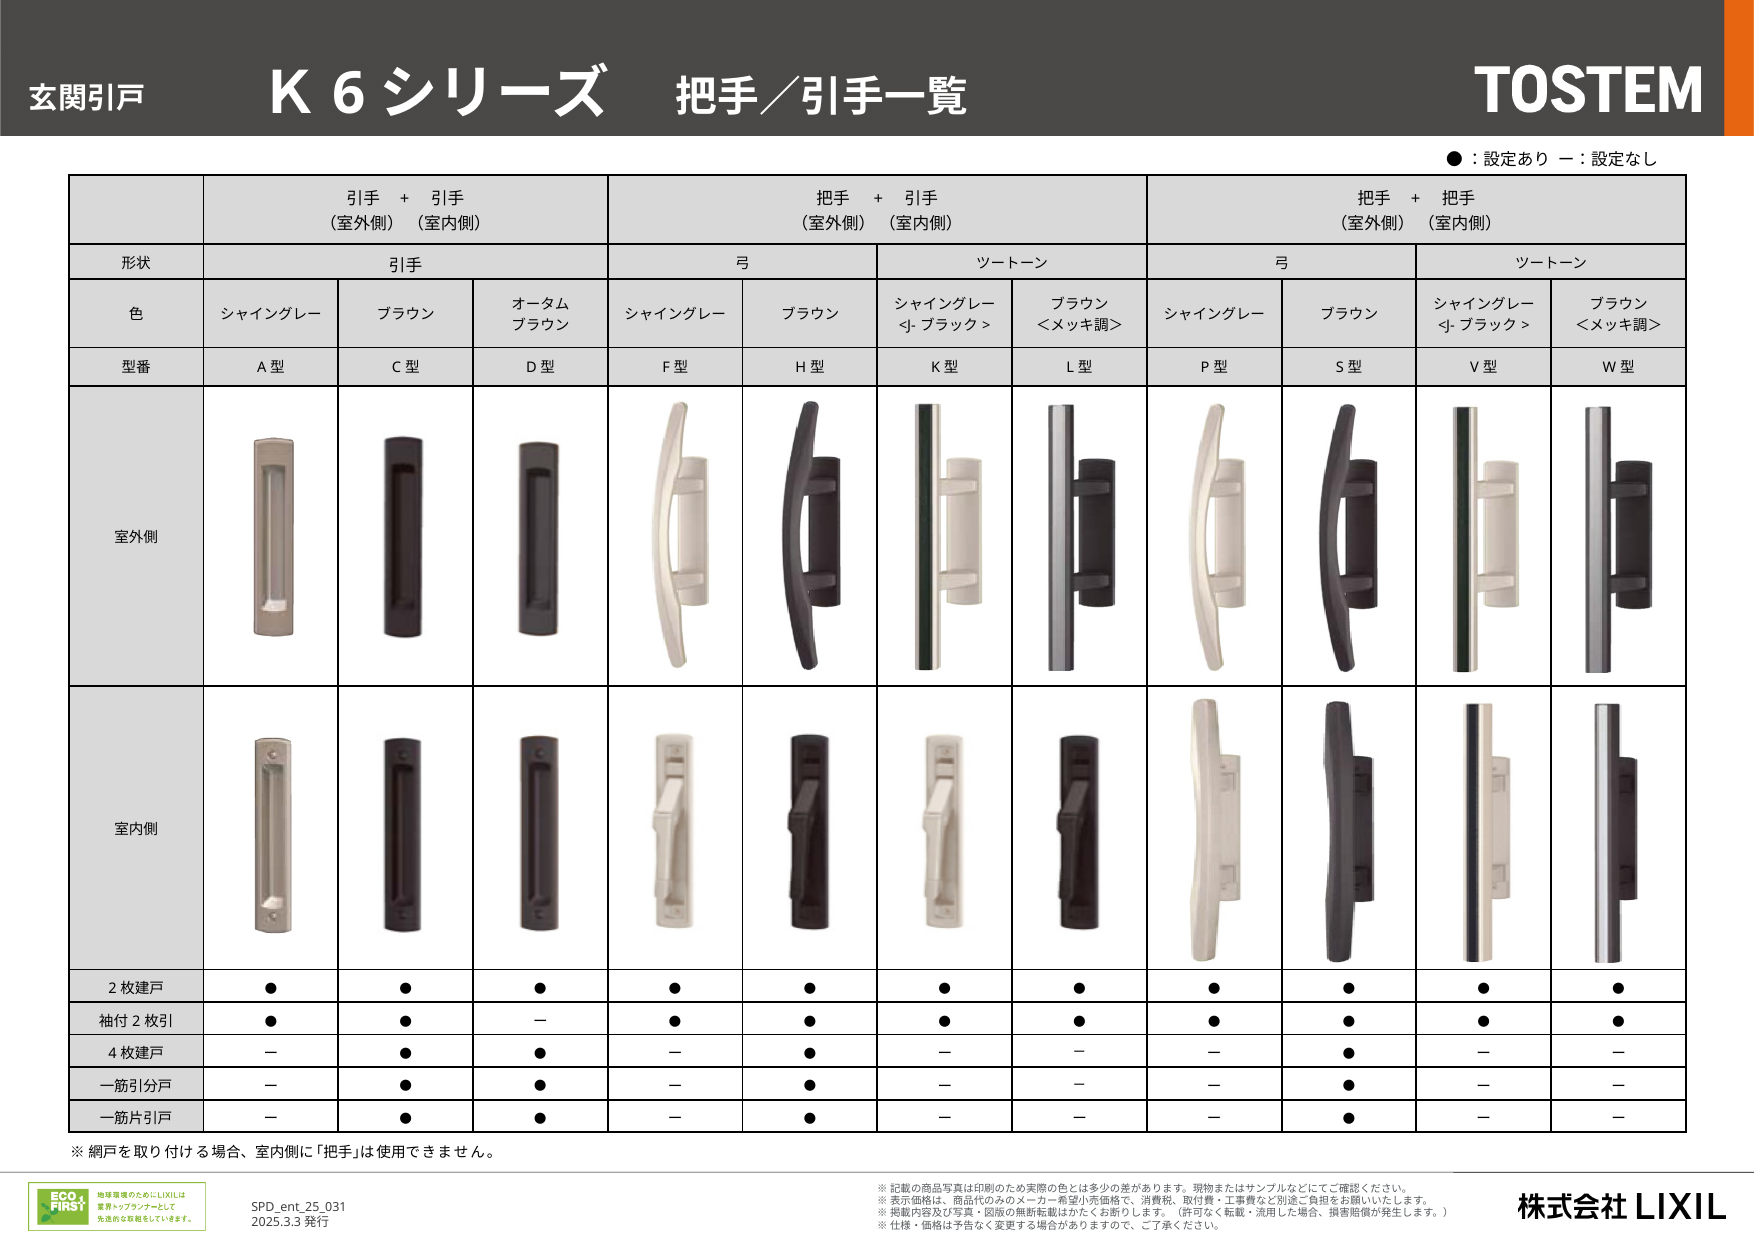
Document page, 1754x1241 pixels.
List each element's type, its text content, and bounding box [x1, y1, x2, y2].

table_cell 弓 [609, 245, 876, 278]
table_cell [609, 387, 742, 685]
table_cell 一筋片引戸 [70, 1101, 203, 1131]
table_cell ● [204, 970, 337, 1001]
table_header 把手 + 引手 （室外側） （室内側） [609, 176, 1146, 243]
picture [1309, 698, 1389, 963]
table_cell ー [204, 1101, 337, 1131]
table_cell ー [878, 1068, 1011, 1099]
table_cell ● [878, 1003, 1011, 1034]
table_cell ー [1013, 1101, 1146, 1131]
table_cell ー [1417, 1101, 1550, 1131]
table_cell V型 [1417, 348, 1550, 385]
picture [785, 730, 835, 933]
table_cell ー [609, 1068, 742, 1099]
picture [512, 434, 563, 643]
table_cell [1148, 387, 1281, 685]
picture [914, 731, 977, 933]
picture [1459, 697, 1513, 963]
table_cell [609, 687, 742, 969]
table_cell シャイングレー <J-ブラック> [1417, 280, 1550, 347]
table_cell [1013, 687, 1146, 969]
table_cell ● [474, 970, 607, 1001]
table_cell ー [1417, 1068, 1550, 1099]
picture [376, 731, 427, 934]
picture [252, 735, 296, 934]
table_cell ー [1013, 1068, 1146, 1099]
table_cell [1283, 687, 1415, 969]
table_cell シャイングレー [1148, 280, 1281, 347]
picture [644, 730, 707, 933]
table_cell ● [339, 1068, 472, 1099]
table_cell [1552, 387, 1685, 685]
table_cell 2枚建戸 [70, 970, 203, 1001]
table_cell ● [339, 1101, 472, 1131]
table_cell D型 [474, 348, 607, 385]
table_cell 室外側 [70, 387, 203, 685]
picture [514, 725, 567, 934]
text_box ●：設定あり ー：設定なし [1444, 147, 1663, 170]
picture [1055, 731, 1105, 933]
table_cell ー [1552, 1101, 1685, 1131]
table_cell [1013, 387, 1146, 685]
table_cell ブラウン [743, 280, 876, 347]
table_cell ブラウン [339, 280, 472, 347]
table_cell シャイングレー <J-ブラック> [878, 280, 1011, 347]
table_cell ● [1417, 970, 1550, 1001]
table_cell ● [1013, 1003, 1146, 1034]
table_cell C型 [339, 348, 472, 385]
table_header 引手 + 引手 （室外側） （室内側） [204, 176, 607, 243]
table_cell ツートーン [878, 245, 1146, 278]
table_cell ● [878, 970, 1011, 1001]
table_cell [474, 387, 607, 685]
picture [1590, 697, 1644, 963]
table_cell [743, 687, 876, 969]
table_cell 弓 [1148, 245, 1415, 278]
table_cell 4枚建戸 [70, 1035, 203, 1066]
table_cell [1148, 687, 1281, 969]
table_cell ● [1283, 1035, 1415, 1066]
picture [0, 0, 1754, 136]
picture [1180, 402, 1256, 674]
table_cell ● [1148, 1003, 1281, 1034]
table_cell シャイングレー [609, 280, 742, 347]
table_cell [339, 687, 472, 969]
table_cell ● [339, 1035, 472, 1066]
table_cell [339, 387, 472, 685]
table_cell ● [339, 970, 472, 1001]
table_cell S型 [1283, 348, 1415, 385]
table_cell [878, 687, 1011, 969]
table_cell 型番 [70, 348, 203, 385]
table_cell ● [1013, 970, 1146, 1001]
table_cell ー [1148, 1068, 1281, 1099]
table_cell ● [1283, 970, 1415, 1001]
text_box ※網戸を取り付ける場合、室内側に｢把手｣は使用できません。 [68, 1140, 506, 1160]
table_cell L型 [1013, 348, 1146, 385]
table_cell [474, 687, 607, 969]
table_cell ● [1552, 1003, 1685, 1034]
text_box Ｋ6シリーズ [260, 54, 610, 126]
table_cell ー [609, 1101, 742, 1131]
table_cell シャイングレー [204, 280, 337, 347]
table_cell H型 [743, 348, 876, 385]
picture [1043, 400, 1119, 671]
table_cell ー [474, 1003, 607, 1034]
table_cell 袖付2枚引 [70, 1003, 203, 1034]
table_cell ● [1552, 970, 1685, 1001]
table_cell [878, 387, 1011, 685]
table_cell ● [743, 970, 876, 1001]
table_cell ● [204, 1003, 337, 1034]
table_cell [1417, 387, 1550, 685]
picture [1580, 402, 1656, 674]
text_box SPD_ent_25_031 2025.3.3発行 [251, 1199, 458, 1230]
table_cell [1552, 687, 1685, 969]
table_cell ー [204, 1068, 337, 1099]
table_cell ● [1283, 1003, 1415, 1034]
table_cell ー [878, 1101, 1011, 1131]
picture [1446, 402, 1523, 674]
picture [1173, 696, 1254, 963]
table_cell ● [743, 1035, 876, 1066]
table_cell ● [474, 1035, 607, 1066]
table_cell ● [474, 1068, 607, 1099]
table_cell オータム ブラウン [474, 280, 607, 347]
table_cell ー [609, 1035, 742, 1066]
table_cell ● [1148, 970, 1281, 1001]
table_cell 引手 [204, 245, 607, 278]
table_cell ブラウン ＜メッキ調＞ [1013, 280, 1146, 347]
table_cell [1417, 687, 1550, 969]
table_cell A型 [204, 348, 337, 385]
table_cell ● [609, 1003, 742, 1034]
table_cell ● [339, 1003, 472, 1034]
table_cell P型 [1148, 348, 1281, 385]
table_cell ● [743, 1003, 876, 1034]
table_cell ● [743, 1068, 876, 1099]
table_cell 色 [70, 280, 203, 347]
picture [28, 1182, 206, 1231]
table_cell [743, 387, 876, 685]
table_cell 形状 [70, 245, 203, 278]
table_cell 室内側 [70, 687, 203, 969]
picture [1309, 402, 1385, 674]
table_cell ● [609, 970, 742, 1001]
table_cell ー [204, 1035, 337, 1066]
table_cell ー [1148, 1101, 1281, 1131]
table_cell ● [474, 1101, 607, 1131]
table_cell ● [1417, 1003, 1550, 1034]
picture [643, 400, 719, 671]
table_cell [204, 687, 337, 969]
table_cell ー [1148, 1035, 1281, 1066]
table_cell K型 [878, 348, 1011, 385]
table_cell ー [1552, 1068, 1685, 1099]
picture [1518, 1193, 1726, 1219]
picture [772, 399, 848, 671]
table_cell ● [1283, 1068, 1415, 1099]
picture [247, 431, 297, 640]
table_cell ブラウン ＜メッキ調＞ [1552, 280, 1685, 347]
table_cell ー [1552, 1035, 1685, 1066]
table_cell ブラウン [1283, 280, 1415, 347]
picture [376, 431, 428, 640]
table_cell [1283, 387, 1415, 685]
text_box 把手／引手一覧 [675, 69, 982, 120]
table_cell ● [1283, 1101, 1415, 1131]
table_cell 一筋引分戸 [70, 1068, 203, 1099]
table_header [70, 176, 203, 243]
text_box 玄関引戸 [28, 79, 147, 115]
table_header 把手 + 把手 （室外側） （室内側） [1148, 176, 1685, 243]
table_cell ● [743, 1101, 876, 1131]
table_cell ー [878, 1035, 1011, 1066]
table_cell F型 [609, 348, 742, 385]
table_cell ツートーン [1417, 245, 1685, 278]
picture [909, 399, 985, 671]
table_cell ー [1417, 1035, 1550, 1066]
table_cell W型 [1552, 348, 1685, 385]
table_cell ー [1013, 1035, 1146, 1066]
table_cell [204, 387, 337, 685]
